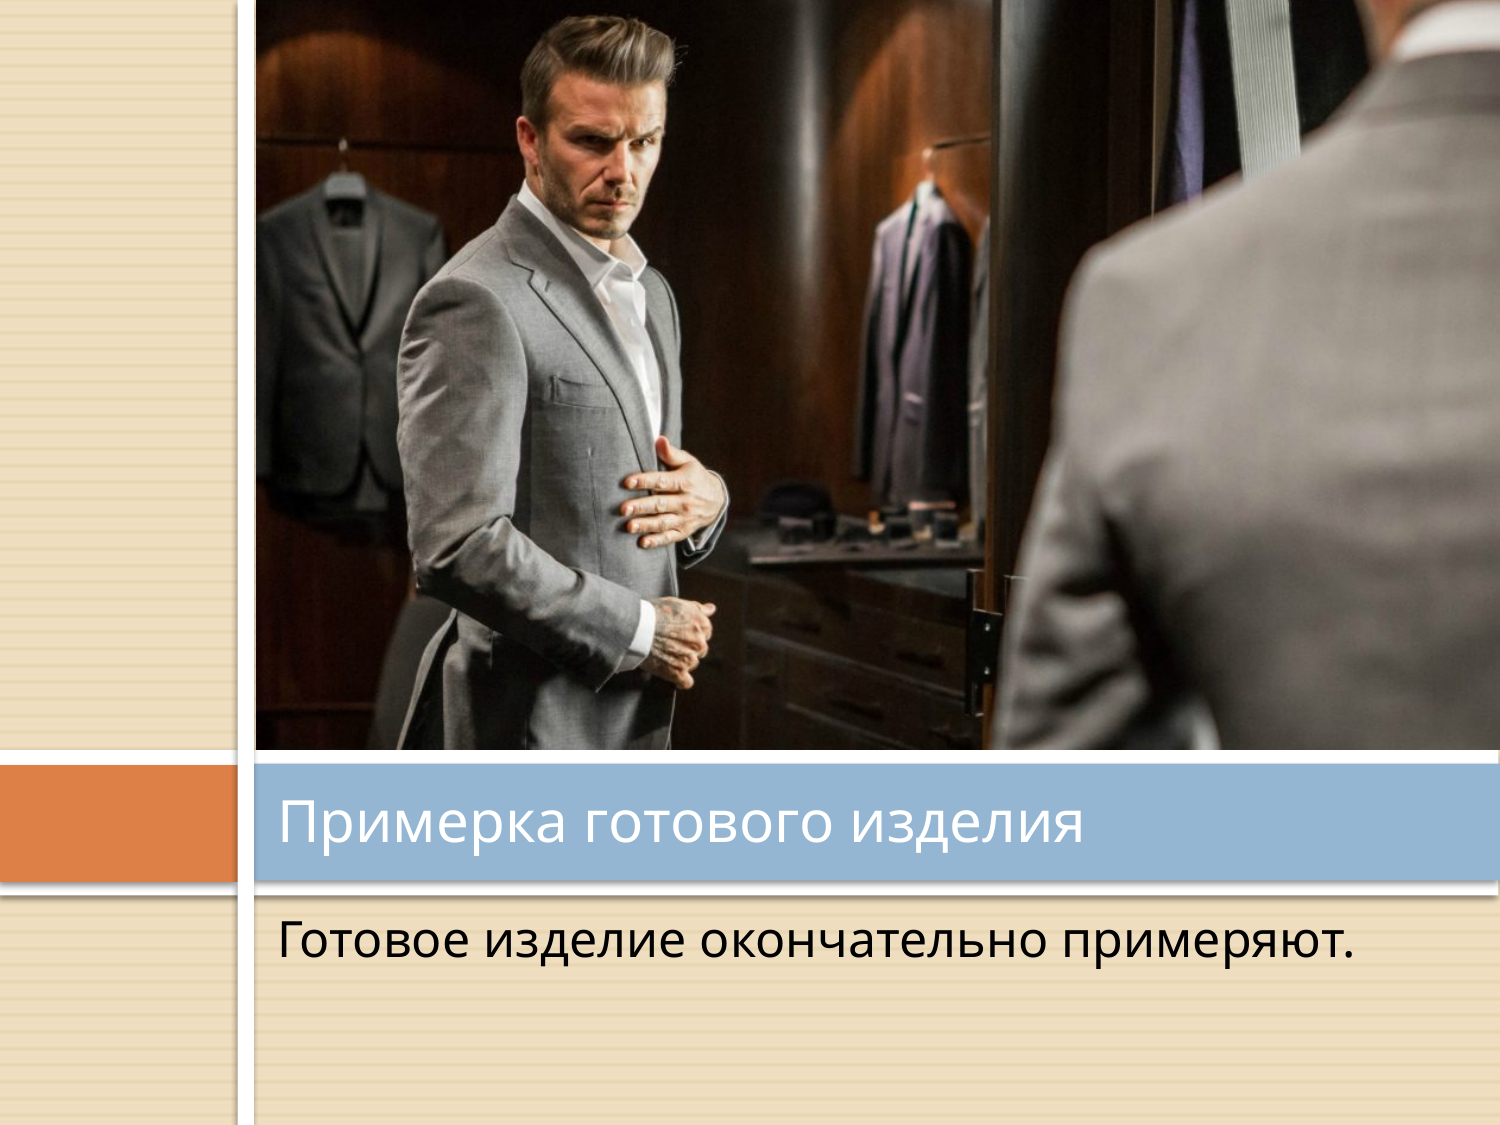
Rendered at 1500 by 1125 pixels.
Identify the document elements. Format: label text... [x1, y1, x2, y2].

picture [255, 0, 1500, 750]
title Примерка готового изделия [262, 762, 1463, 875]
list Готовое изделие окончательно примеряют. [262, 900, 1463, 1013]
